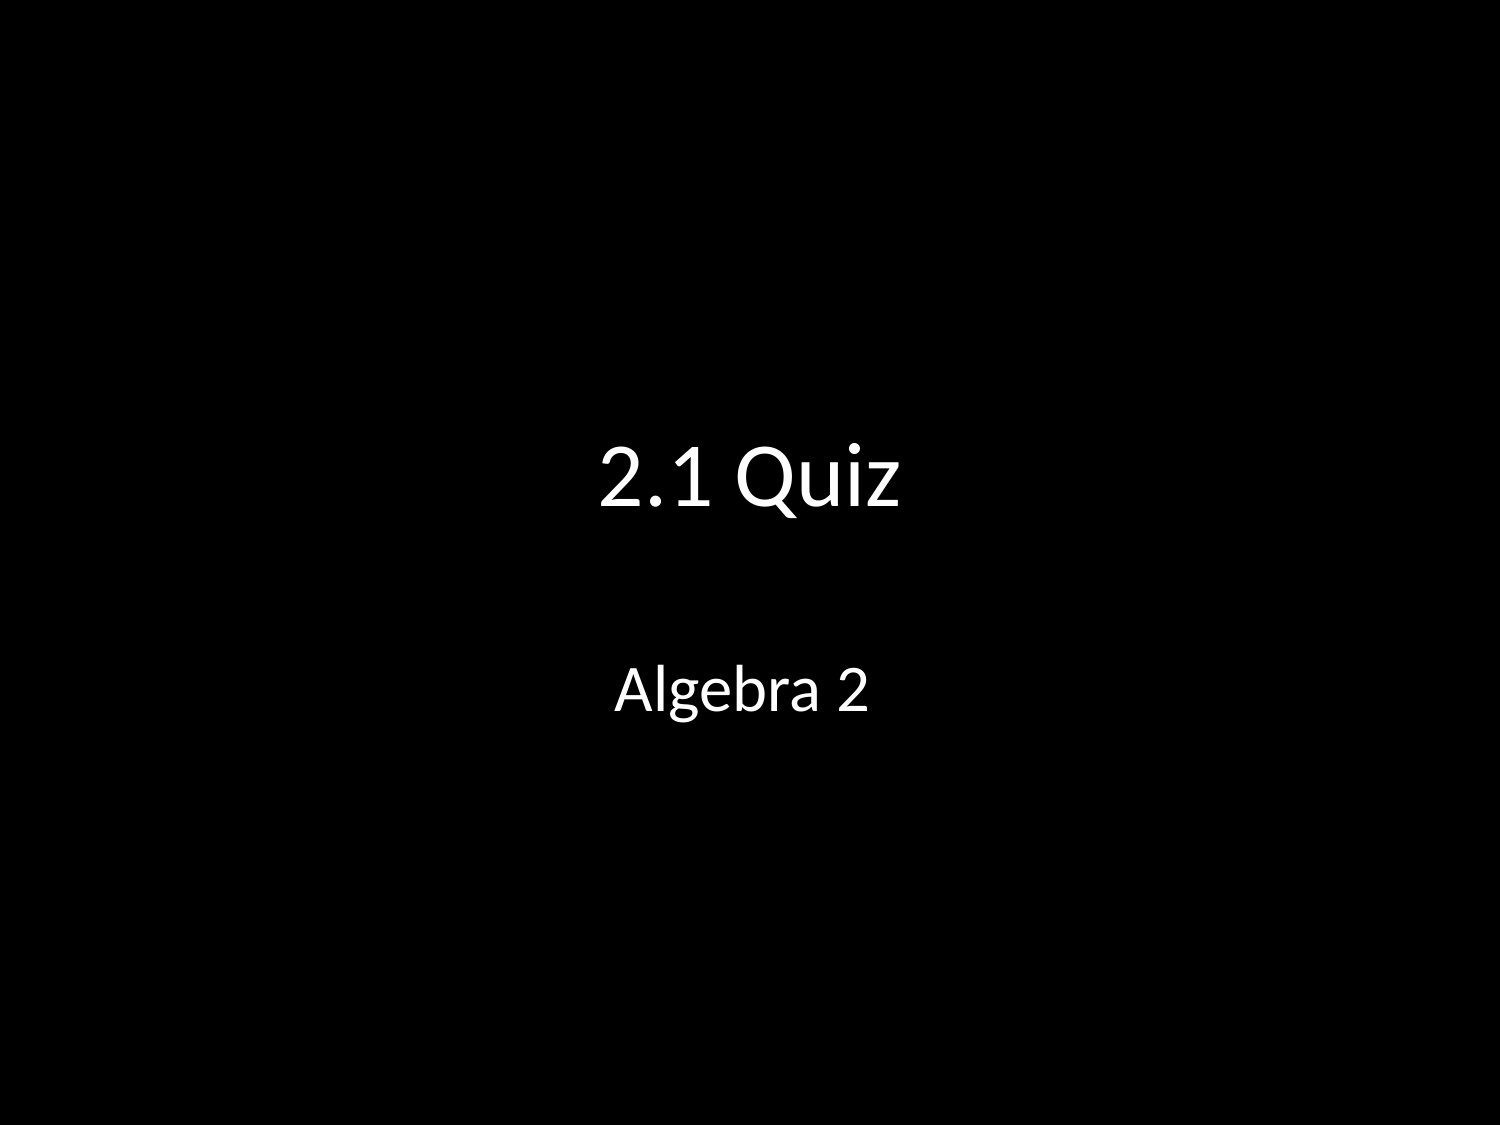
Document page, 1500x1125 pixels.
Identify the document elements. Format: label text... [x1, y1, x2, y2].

title 2.1 Quiz [112, 349, 1388, 591]
subtitle Algebra 2 [225, 637, 1275, 925]
